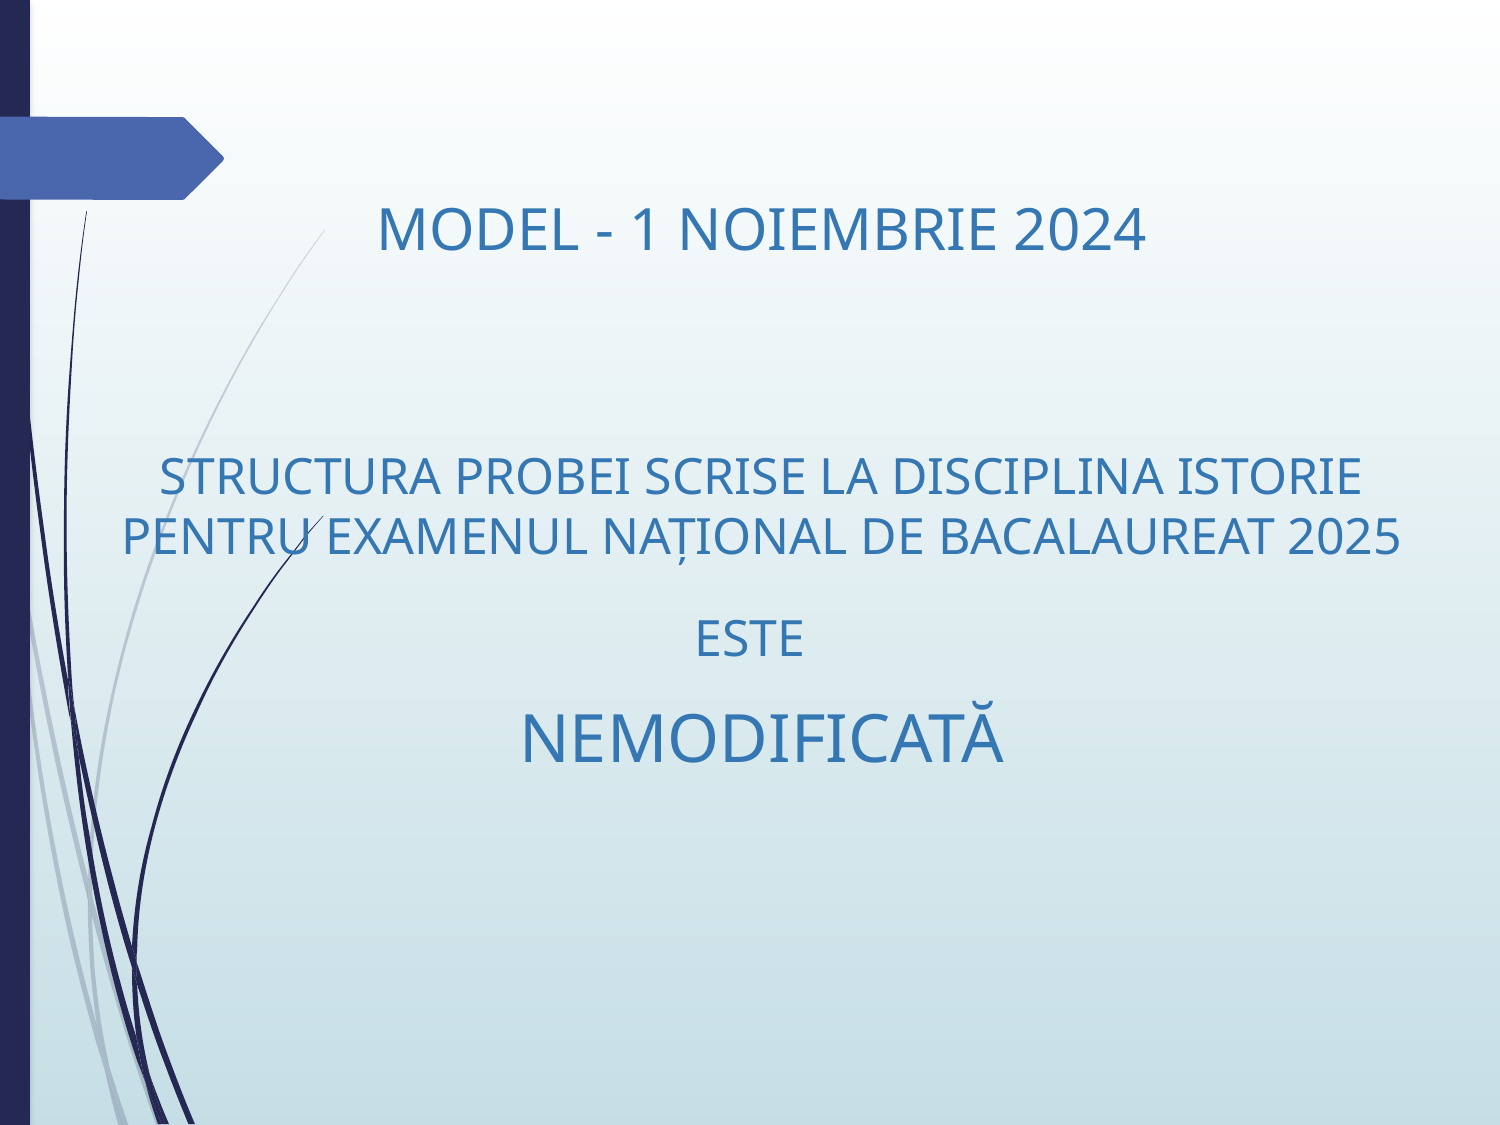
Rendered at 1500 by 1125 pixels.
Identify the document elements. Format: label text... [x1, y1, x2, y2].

list MODEL - 1 NOIEMBRIE 2024 STRUCTURA PROBEI SCRISE LA DISCIPLINA ISTORIE PENTRU EXAMENUL NAȚIONAL DE BACALAUREAT 2025 ESTE NEMODIFICATĂ [76, 184, 1447, 1035]
